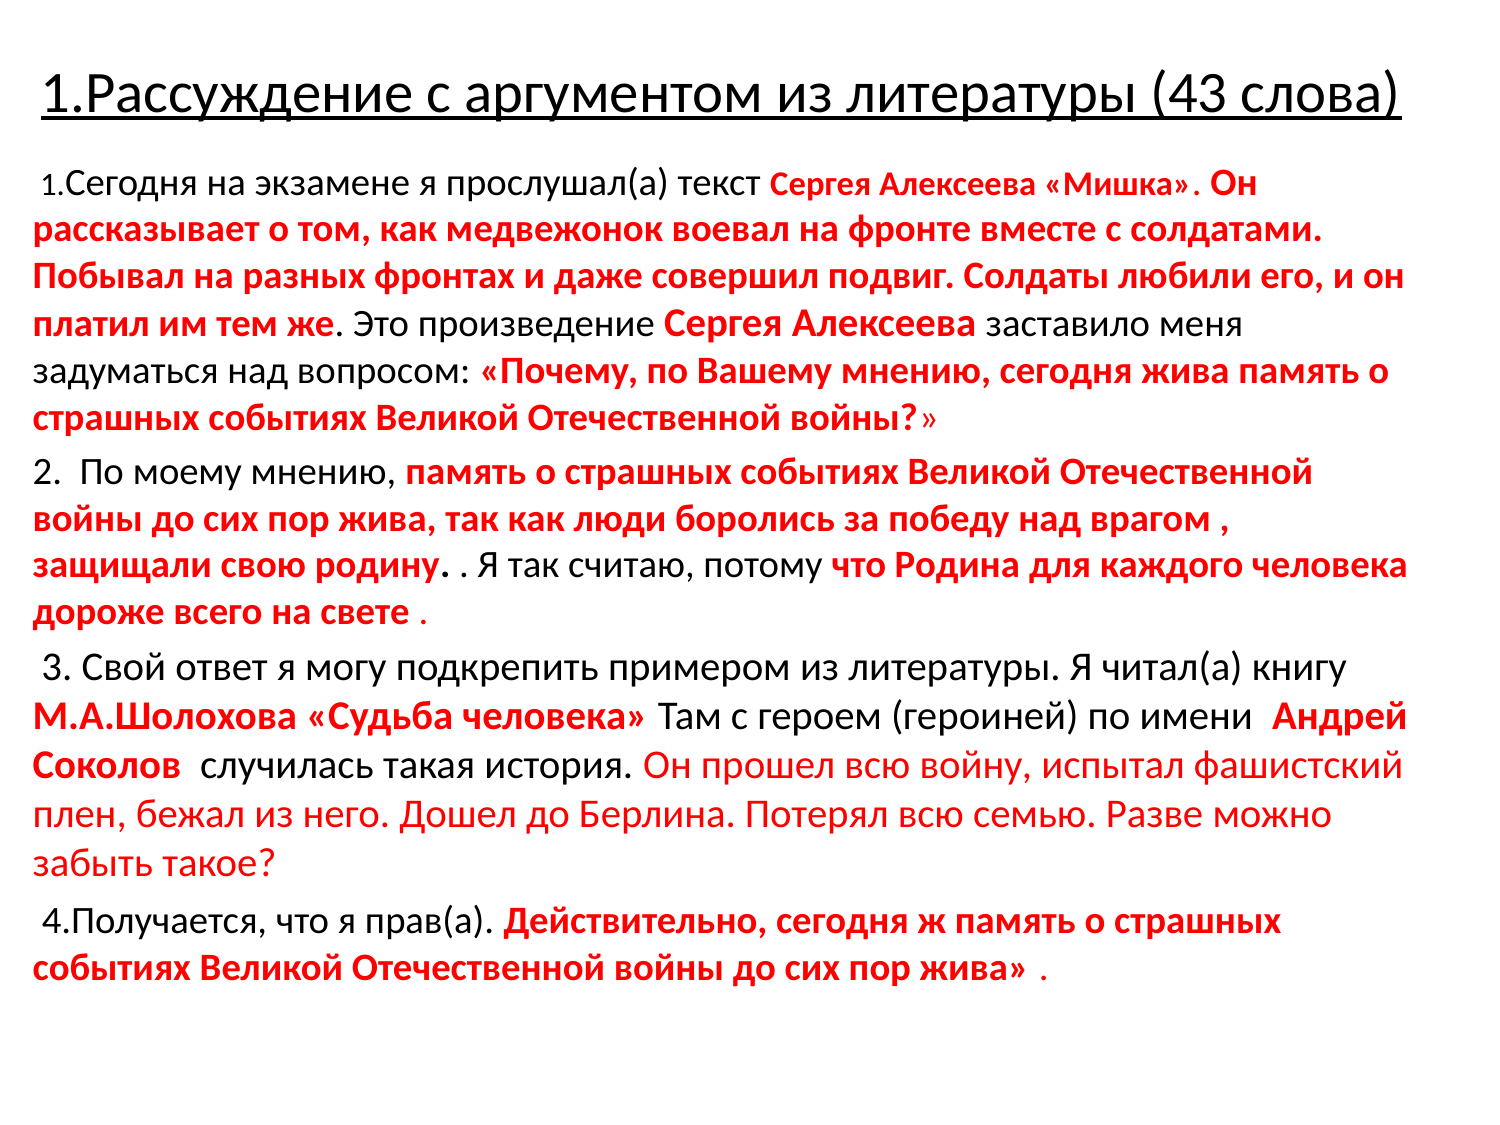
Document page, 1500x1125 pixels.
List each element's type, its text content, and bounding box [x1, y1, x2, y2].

title 1.Рассуждение с аргументом из литературы (43 слова) [17, 45, 1425, 149]
list 1.Сегодня на экзамене я прослушал(а) текст Сергея Алексеева «Мишка». Он рассказывает о том, как медвежонок воевал на фронте вместе с солдатами. Побывал на разных фронтах и даже совершил подвиг. Солдаты любили его, и он платил им тем же. Это произведение Сергея Алексеева заставило меня задуматься над вопросом: «Почему, по Вашему мнению, сегодня жива память о страшных событиях Великой Отечественной войны?» 2. По моему мнению, память о страшных событиях Великой Отечественной войны до сих пор жива, так как люди боролись за победу над врагом , защищали свою родину. . Я так считаю, потому что Родина для каждого человека дороже всего на свете . 3. Свой ответ я могу подкрепить примером из литературы. Я читал(а) книгу М.А.Шолохова «Судьба человека» Там с героем (героиней) по имени Андрей Соколов случилась такая история. Он прошел всю войну, испытал фашистский плен, бежал из него. Дошел до Берлина. Потерял всю семью. Разве можно забыть такое? 4.Получается, что я прав(а). Действительно, сегодня ж память о страшных событиях Великой Отечественной войны до сих пор жива» . [17, 149, 1425, 1005]
